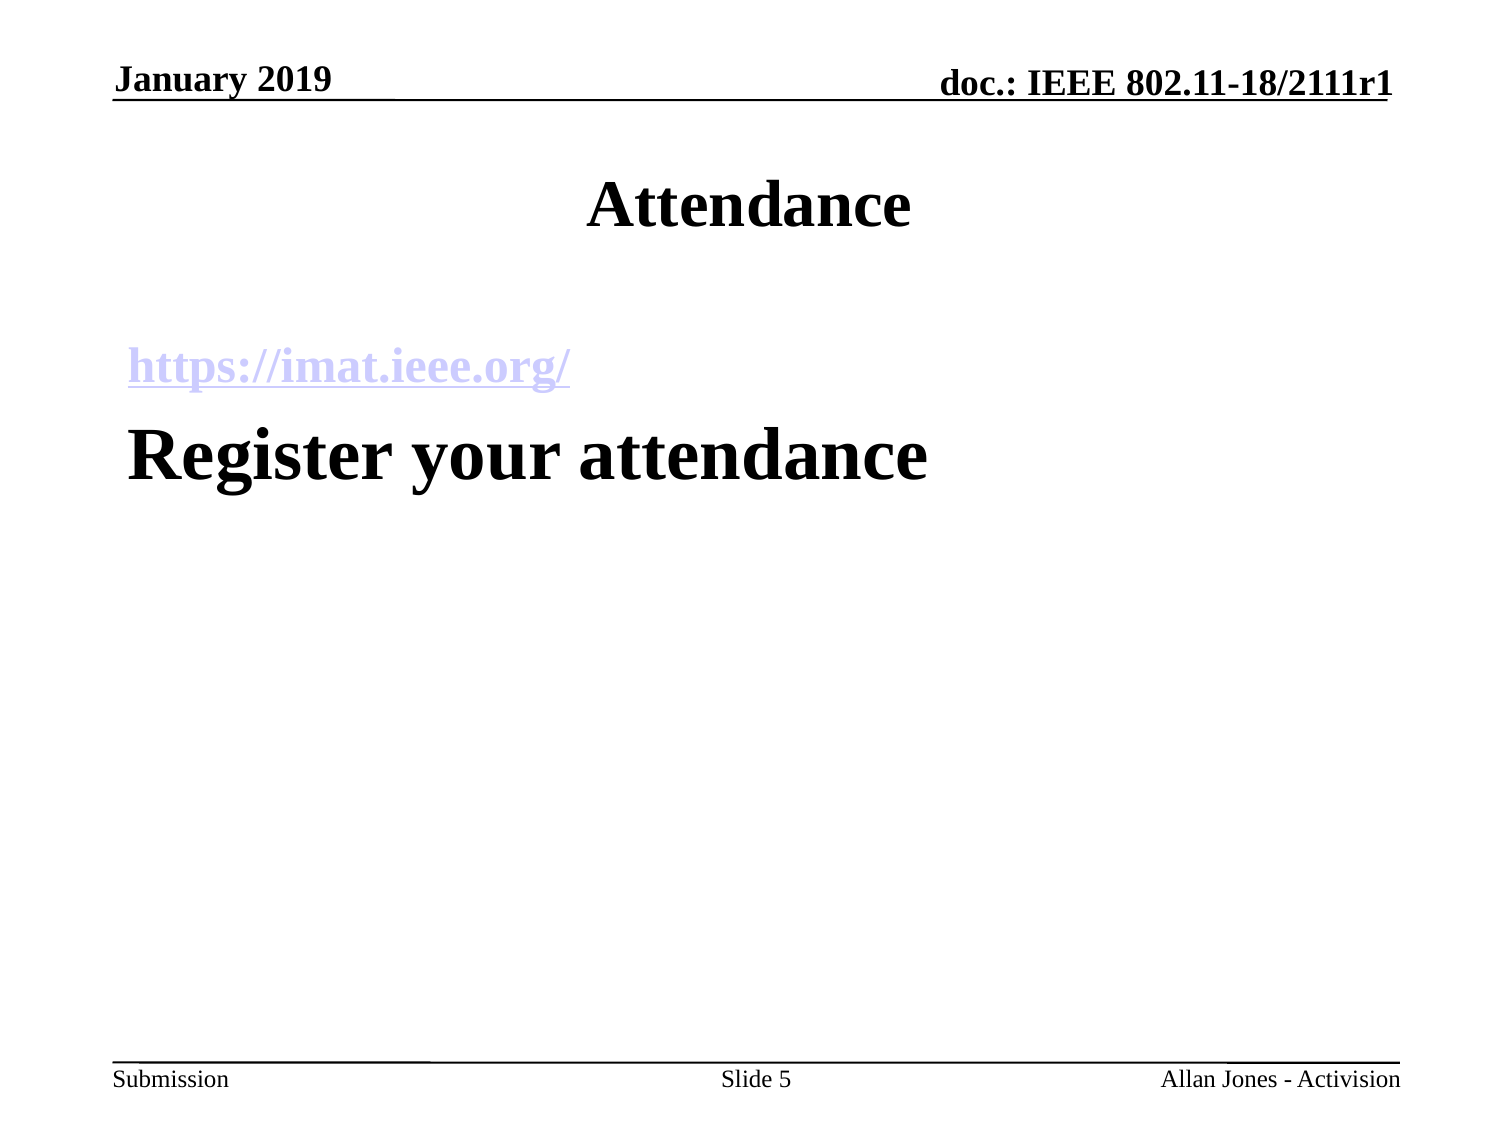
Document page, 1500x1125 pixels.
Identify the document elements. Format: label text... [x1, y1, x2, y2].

footer Allan Jones - Activision [902, 1061, 1402, 1093]
slide_number Slide 5 [712, 1061, 800, 1123]
list https://imat.ieee.org/ Register your attendance [112, 324, 1388, 1000]
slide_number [114, 54, 493, 100]
title Attendance [112, 112, 1388, 288]
